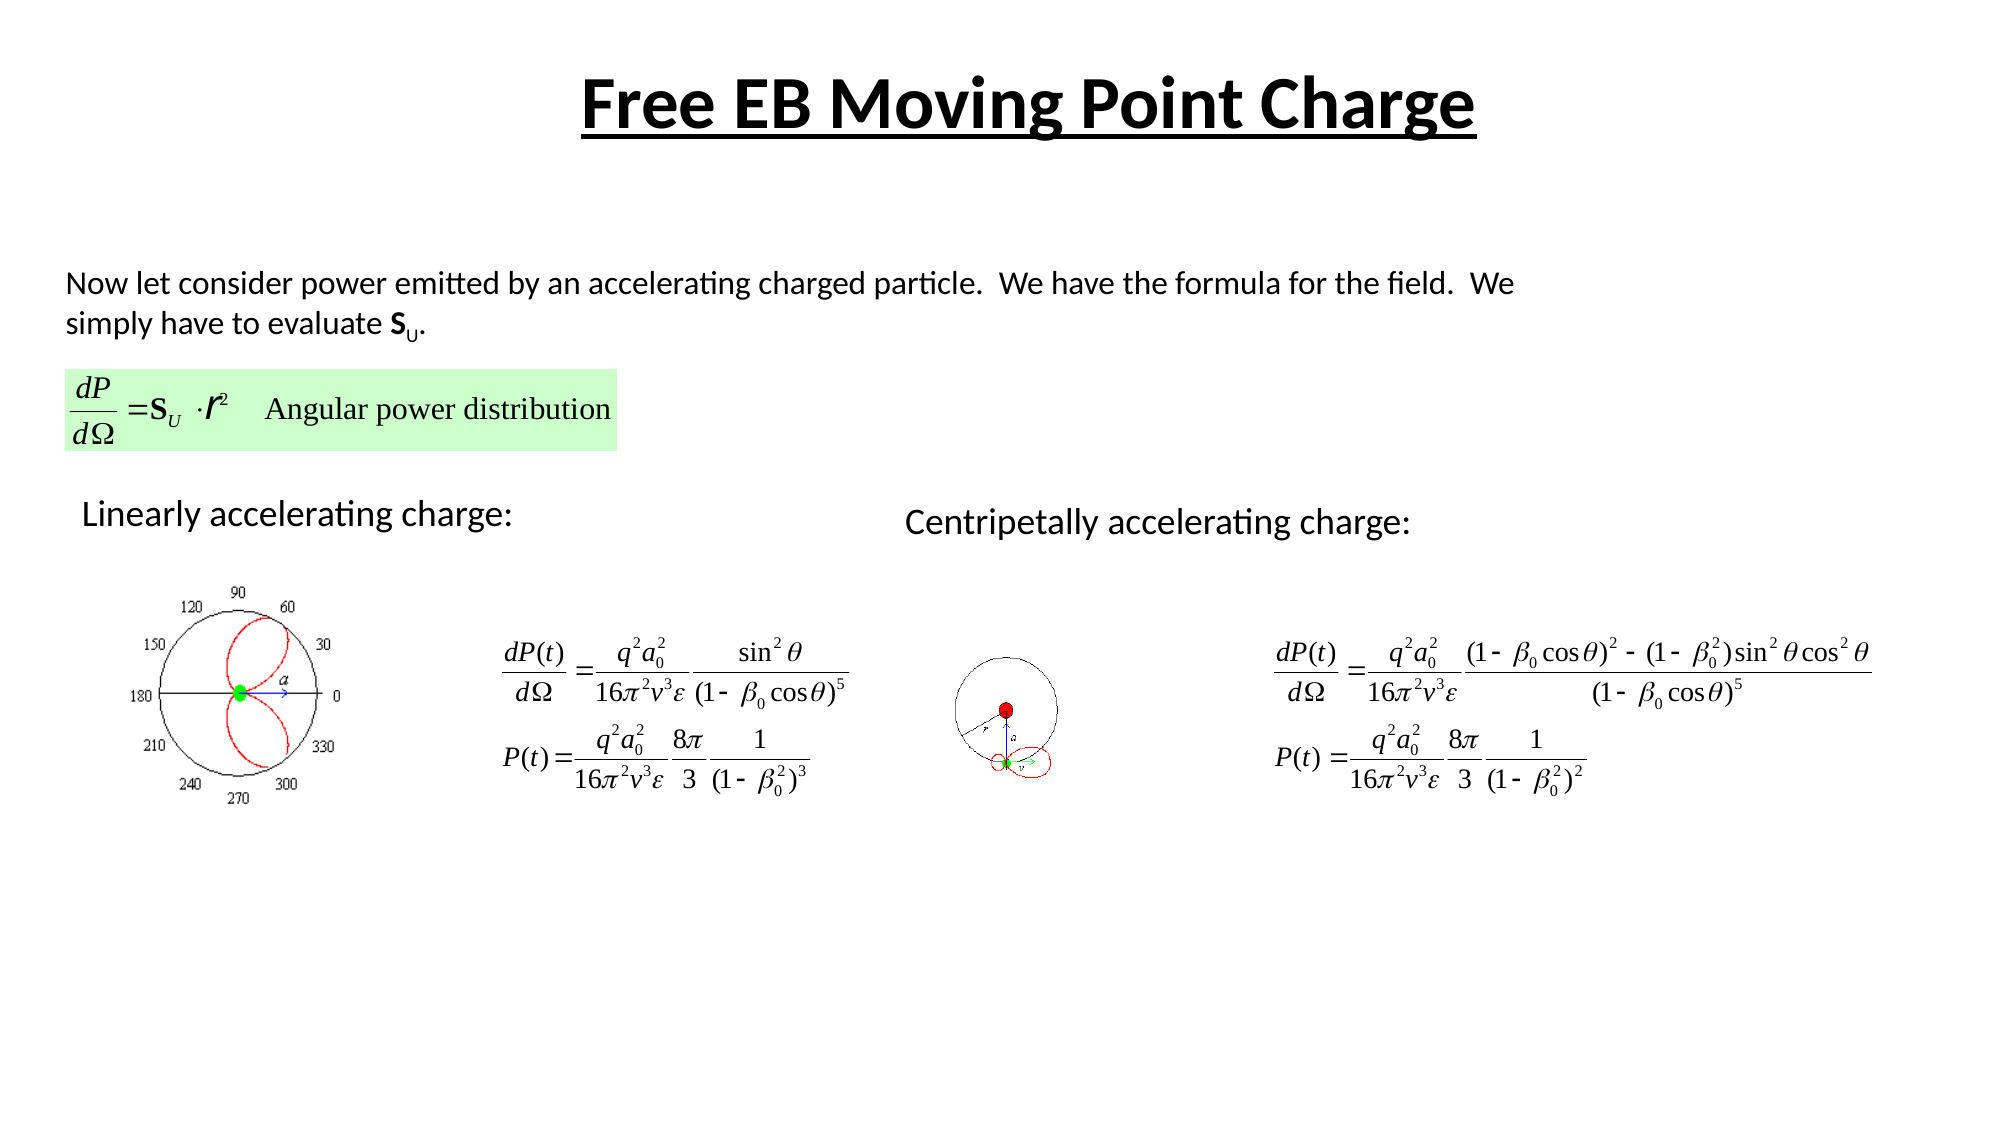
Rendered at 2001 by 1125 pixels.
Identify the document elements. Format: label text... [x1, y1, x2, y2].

text_box Centripetally accelerating charge: [890, 489, 1427, 550]
text_box Now let consider power emitted by an accelerating charged particle. We have the formula for the field. We simply have to evaluate SU. [50, 253, 1562, 354]
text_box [898, 568, 1218, 834]
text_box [75, 566, 414, 848]
text_box Linearly accelerating charge: [67, 481, 529, 541]
title Free EB Moving Point Charge [473, 38, 1585, 153]
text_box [1269, 629, 1878, 804]
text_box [497, 629, 855, 804]
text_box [64, 369, 618, 451]
